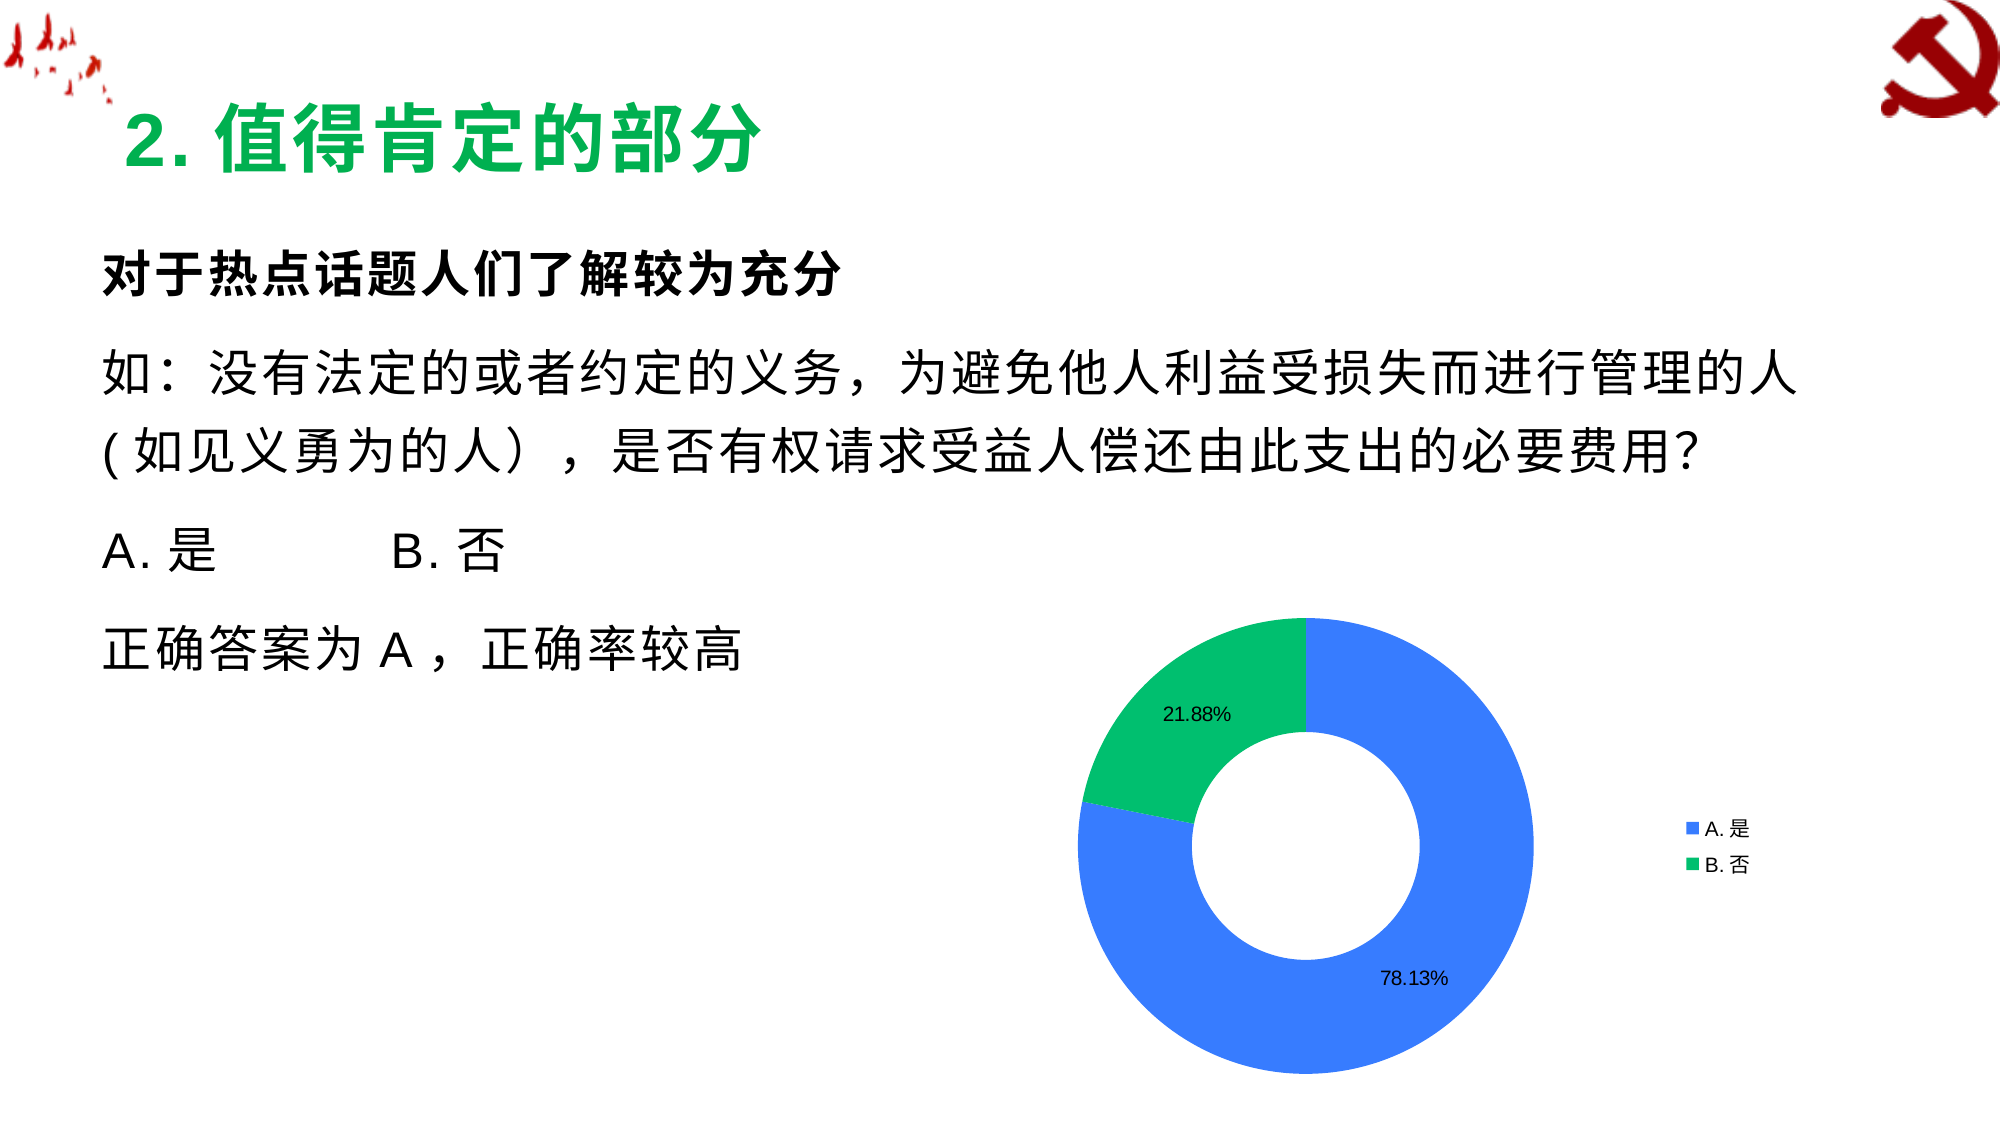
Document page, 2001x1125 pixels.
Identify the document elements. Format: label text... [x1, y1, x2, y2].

list 对于热点话题人们了解较为充分 如：没有法定的或者约定的义务，为避免他人利益受损失而进行管理的人(如见义勇为的人），是否有权请求受益人偿还由此支出的必要费用？ A.是 B.否 正确答案为A，正确率较高 [87, 217, 1868, 1102]
chart [931, 608, 1770, 1084]
picture [1881, 0, 2000, 118]
title 2.值得肯定的部分 [109, 144, 1891, 218]
picture [0, 0, 119, 118]
